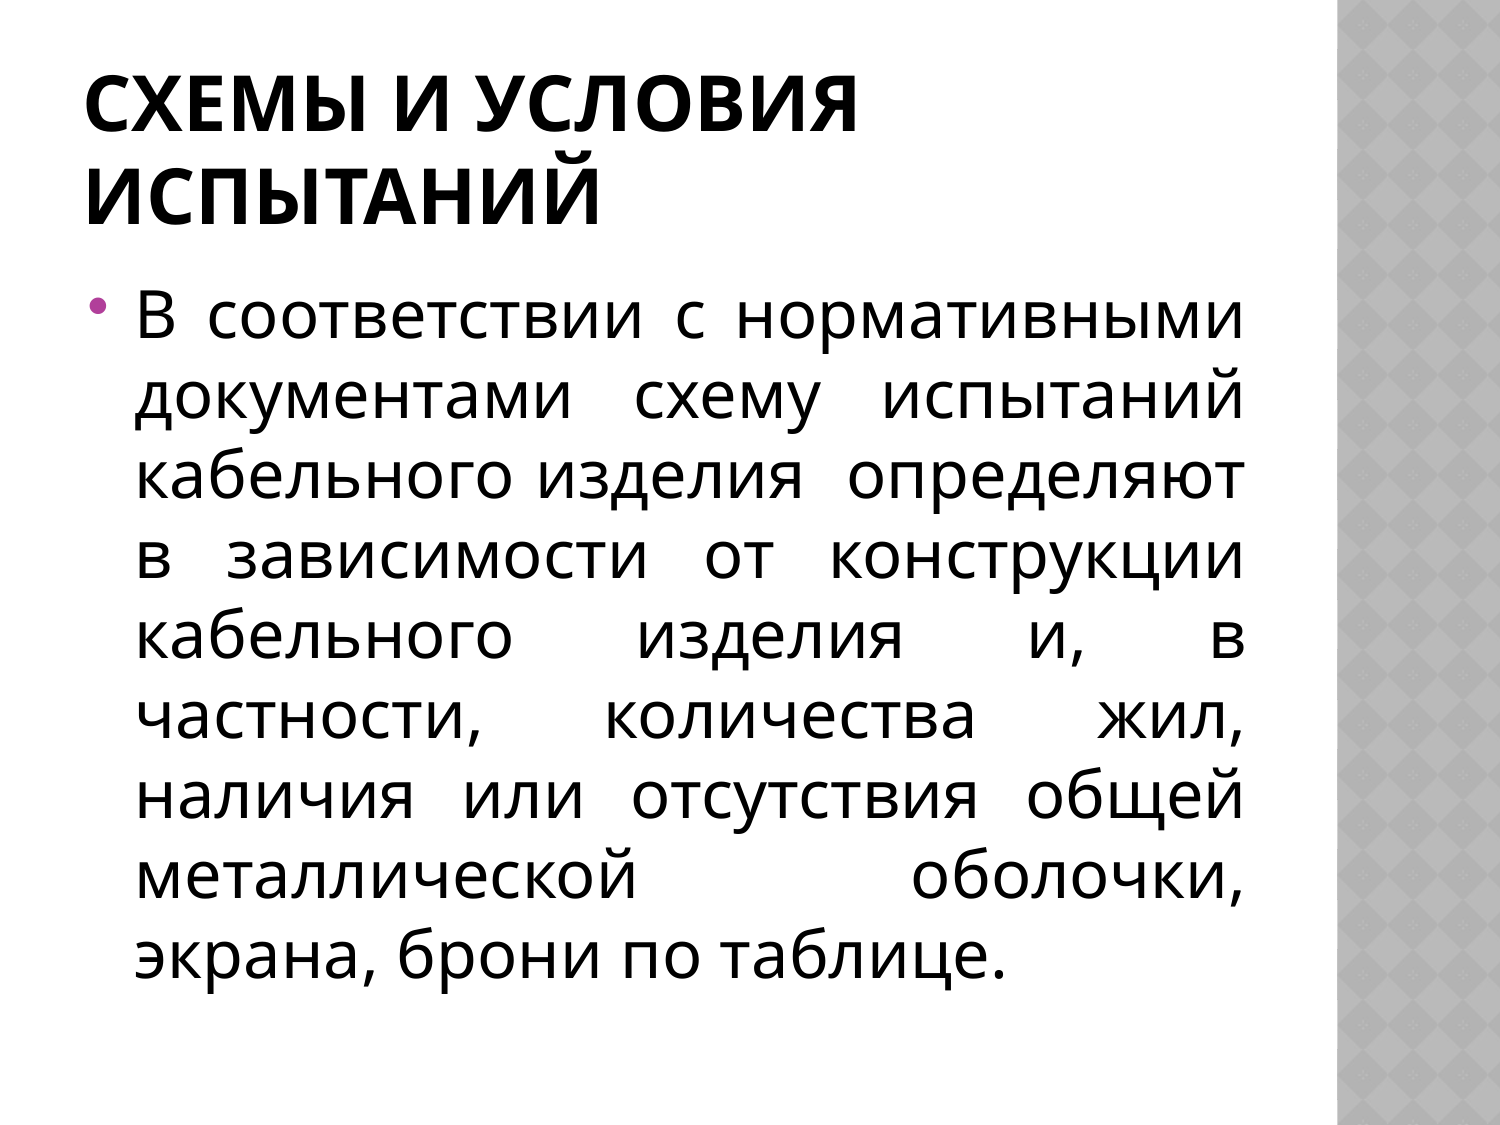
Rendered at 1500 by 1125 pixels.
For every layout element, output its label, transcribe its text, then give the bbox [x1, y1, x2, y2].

title Схемы и условия испытаний [75, 52, 1263, 240]
list В соответствии с нормативными документами схему испытаний кабельного изделия определяют в зависимости от конструкции кабельного изделия и, в частности, количества жил, наличия или отсутствия общей металлической оболочки, экрана, брони по таблице. [75, 264, 1263, 1059]
